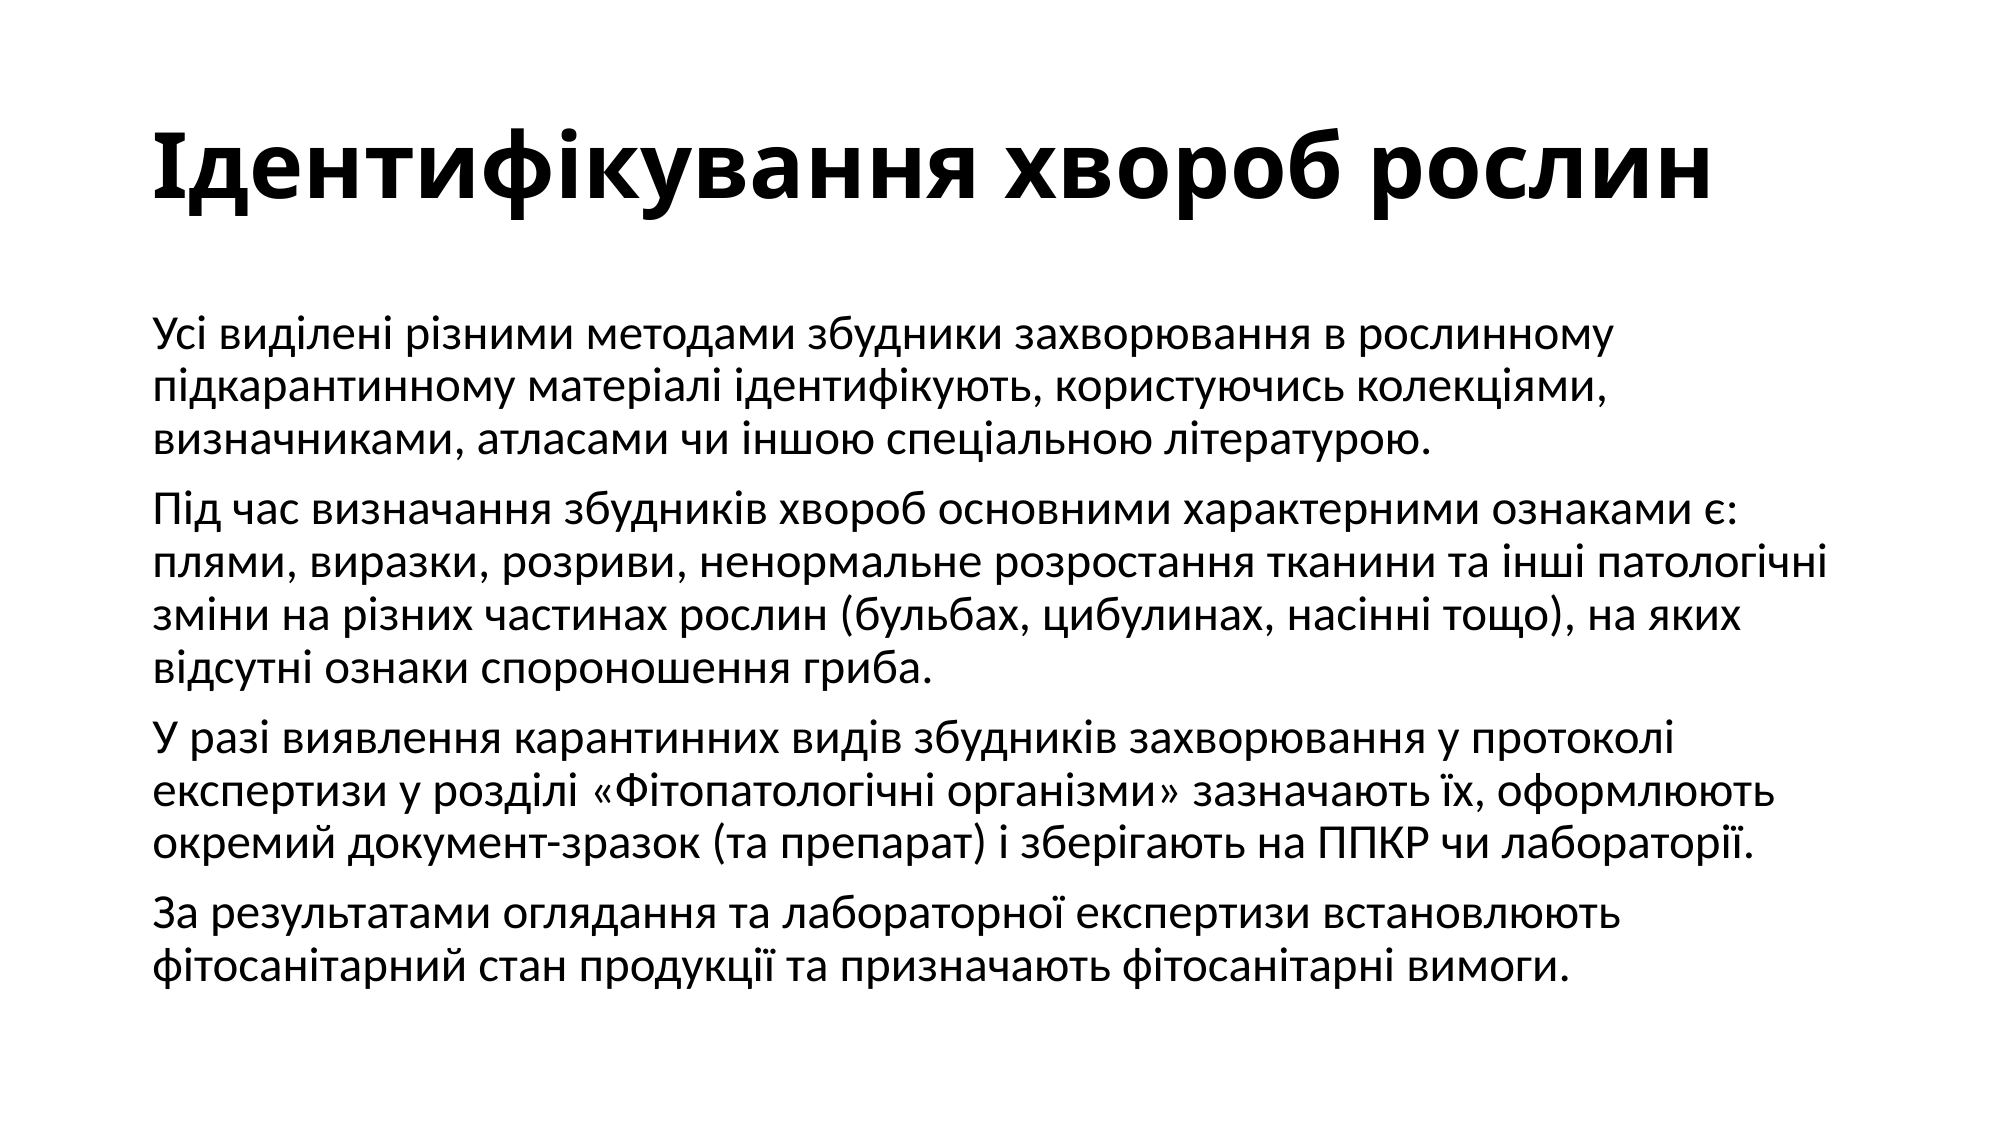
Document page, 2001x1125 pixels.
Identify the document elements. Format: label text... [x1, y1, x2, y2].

title Ідентифікування хвороб рослин [137, 59, 1863, 278]
list Усі виділені різними методами збудники захворювання в рослинному підкарантинному матеріалі ідентифікують, користуючись колекціями, визначниками, атласами чи іншою спеціальною літературою. Під час визначання збудників хвороб основними характерними ознаками є: плями, виразки, розриви, ненормальне розростання тканини та інші патологічні зміни на різних частинах рослин (бульбах, цибулинах, насінні тощо), на яких відсутні ознаки спороношення гриба. У разі виявлення карантинних видів збудників захворювання у протоколі експертизи у розділі «Фітопатологічні організми» зазначають їх, оформлюють окремий документ-зразок (та препарат) і зберігають на ППКР чи лабораторії. За результатами оглядання та лабораторної експертизи встановлюють фітосанітарний стан продукції та призначають фітосанітарні вимоги. [137, 299, 1863, 1014]
